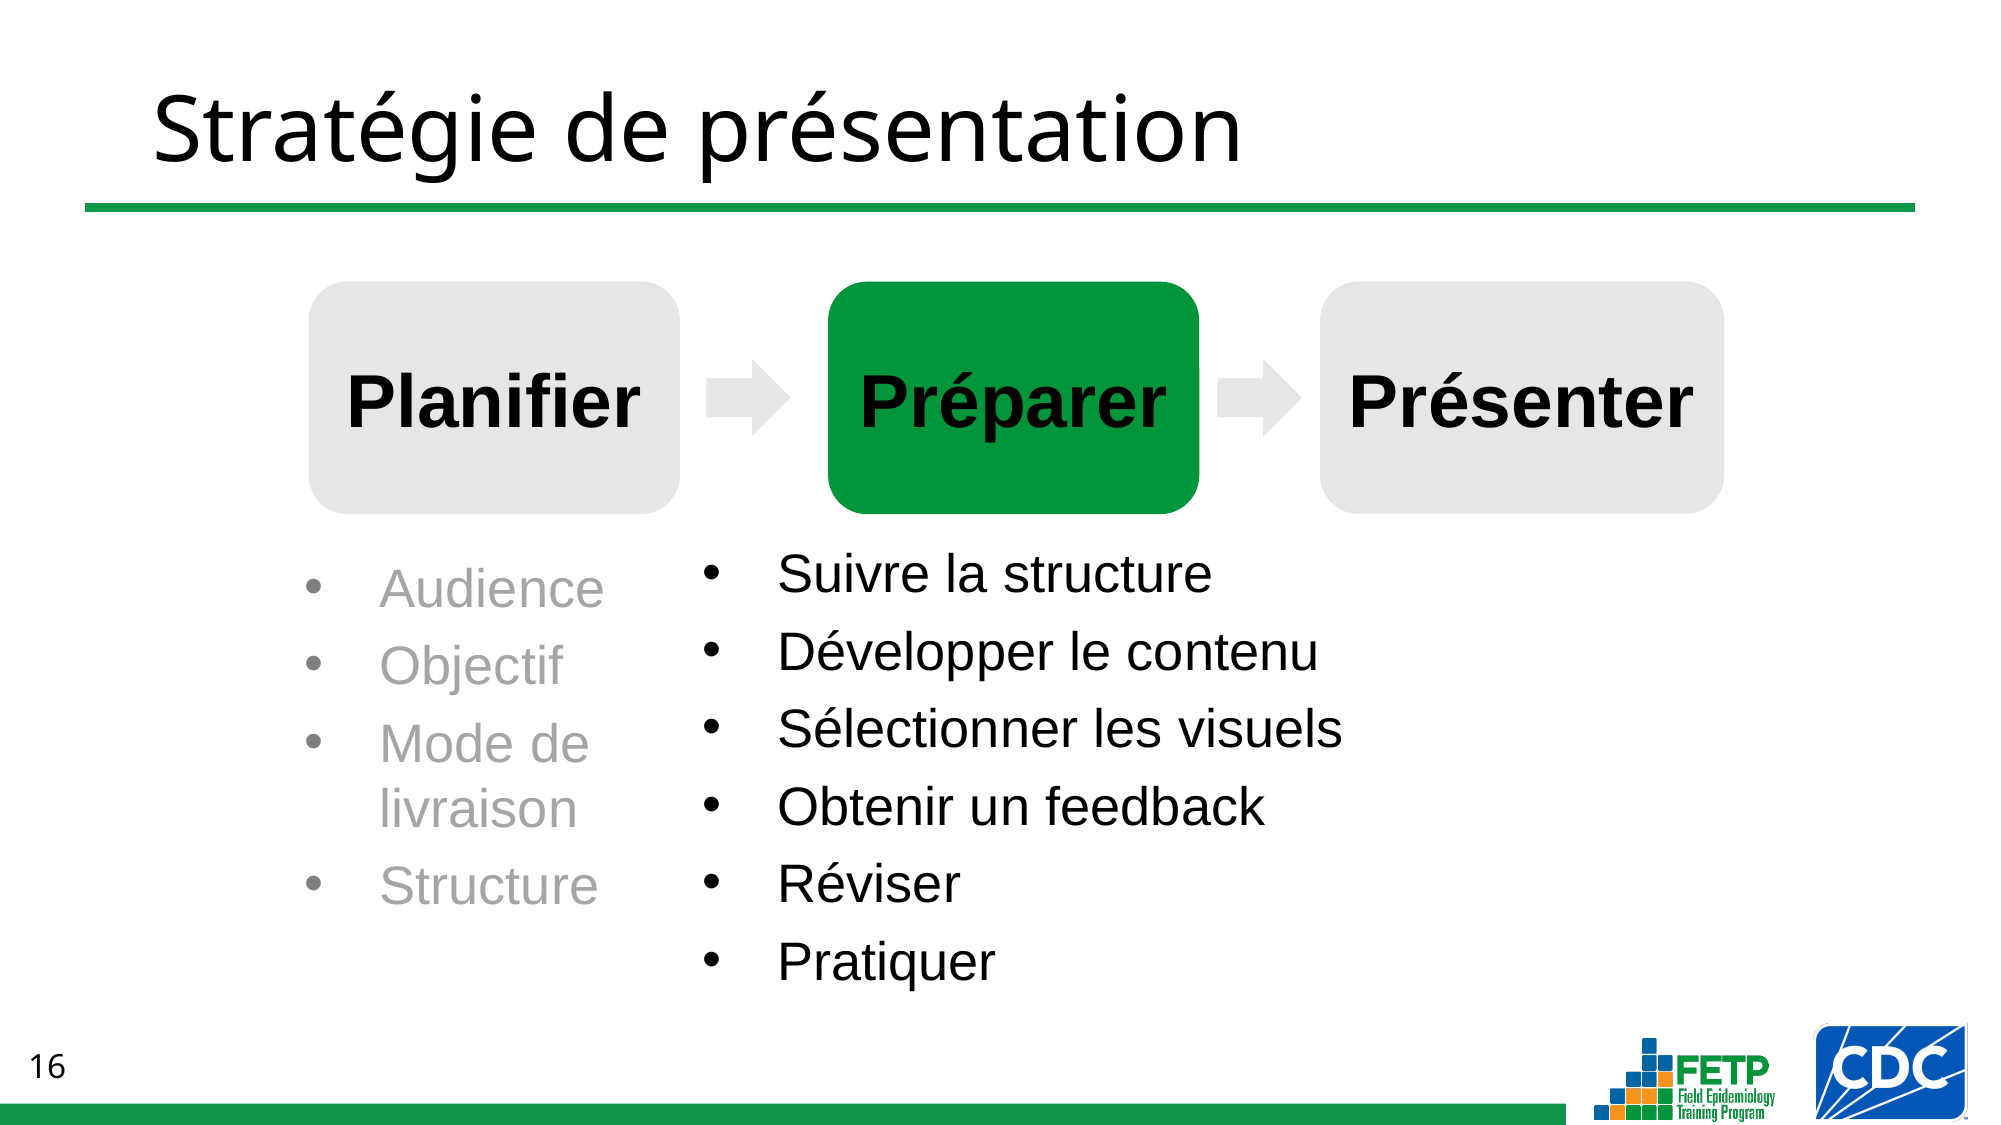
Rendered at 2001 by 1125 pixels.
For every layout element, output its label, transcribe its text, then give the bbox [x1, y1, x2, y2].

text_box Planifier [308, 281, 680, 515]
picture [1594, 1038, 1775, 1122]
text_box Préparer [828, 281, 1200, 515]
text_box [1217, 358, 1302, 437]
text_box Suivre la structure Développer le contenu Sélectionner les visuels Obtenir un feedback Réviser Pratiquer [687, 531, 1581, 999]
picture [1813, 1023, 1968, 1122]
text_box [706, 358, 791, 437]
text_box Présenter [1320, 281, 1725, 514]
title Stratégie de présentation [137, 75, 1863, 207]
text_box Audience Objectif Mode de livraison Structure [289, 545, 687, 981]
